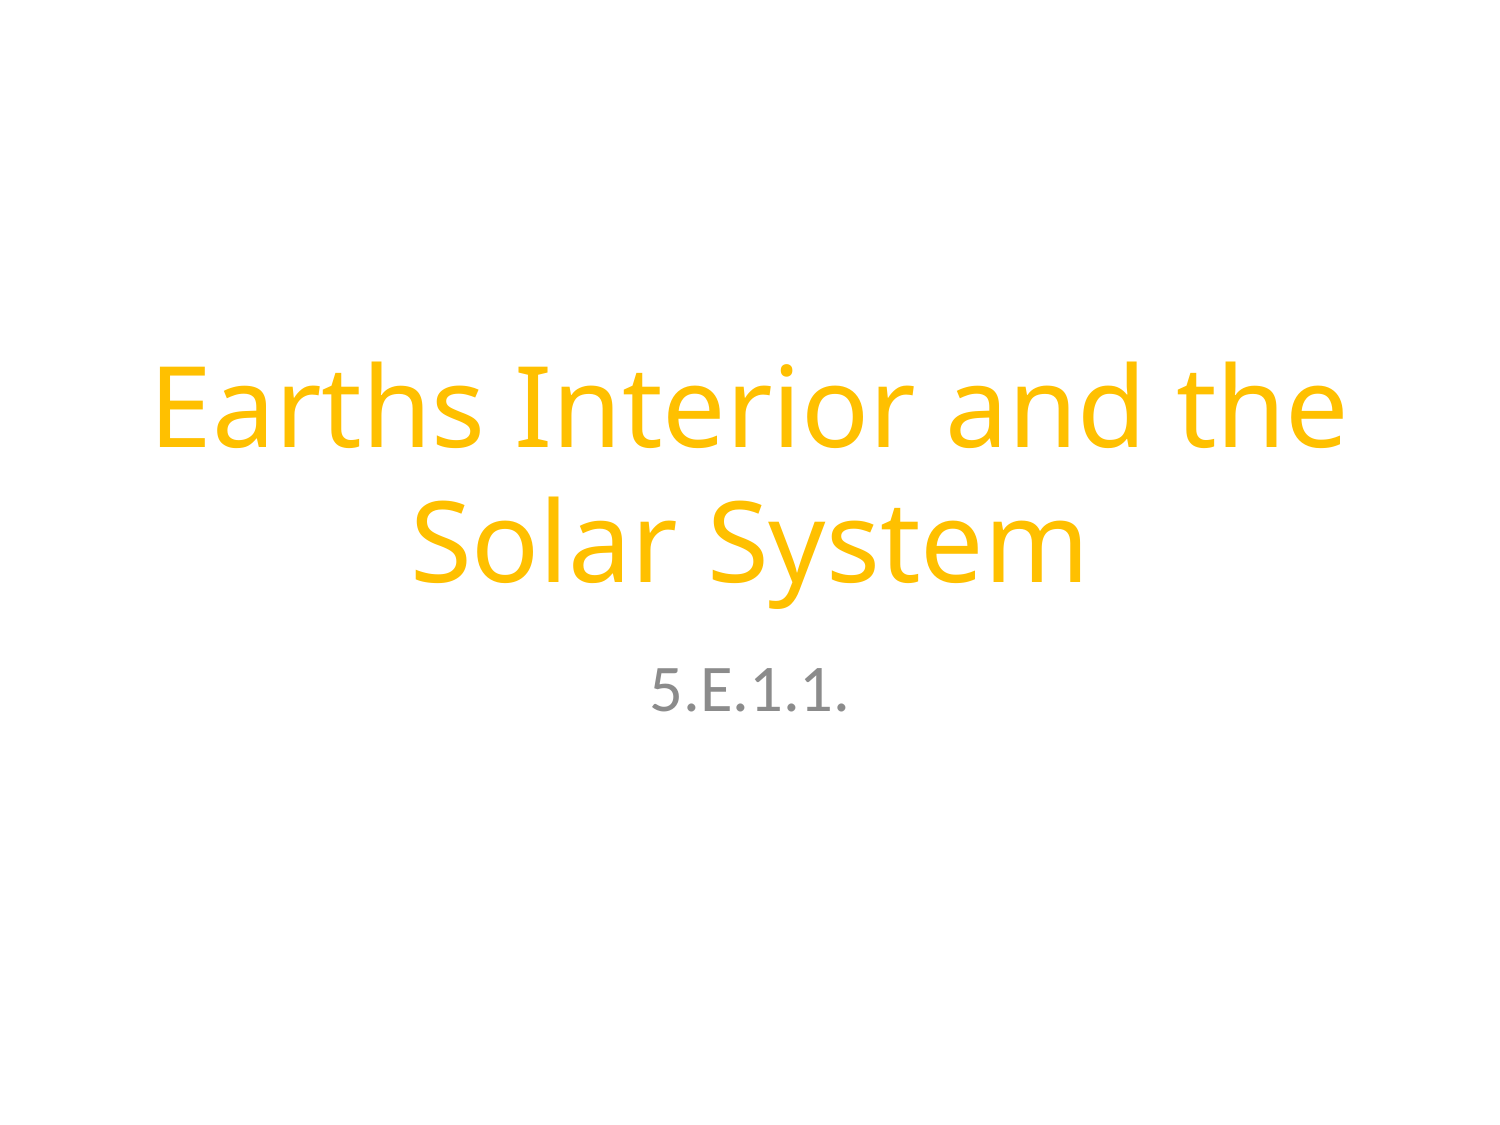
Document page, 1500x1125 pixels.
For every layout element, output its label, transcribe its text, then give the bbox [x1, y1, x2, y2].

subtitle 5.E.1.1. [225, 637, 1275, 925]
title Earths Interior and the Solar System [112, 349, 1388, 591]
